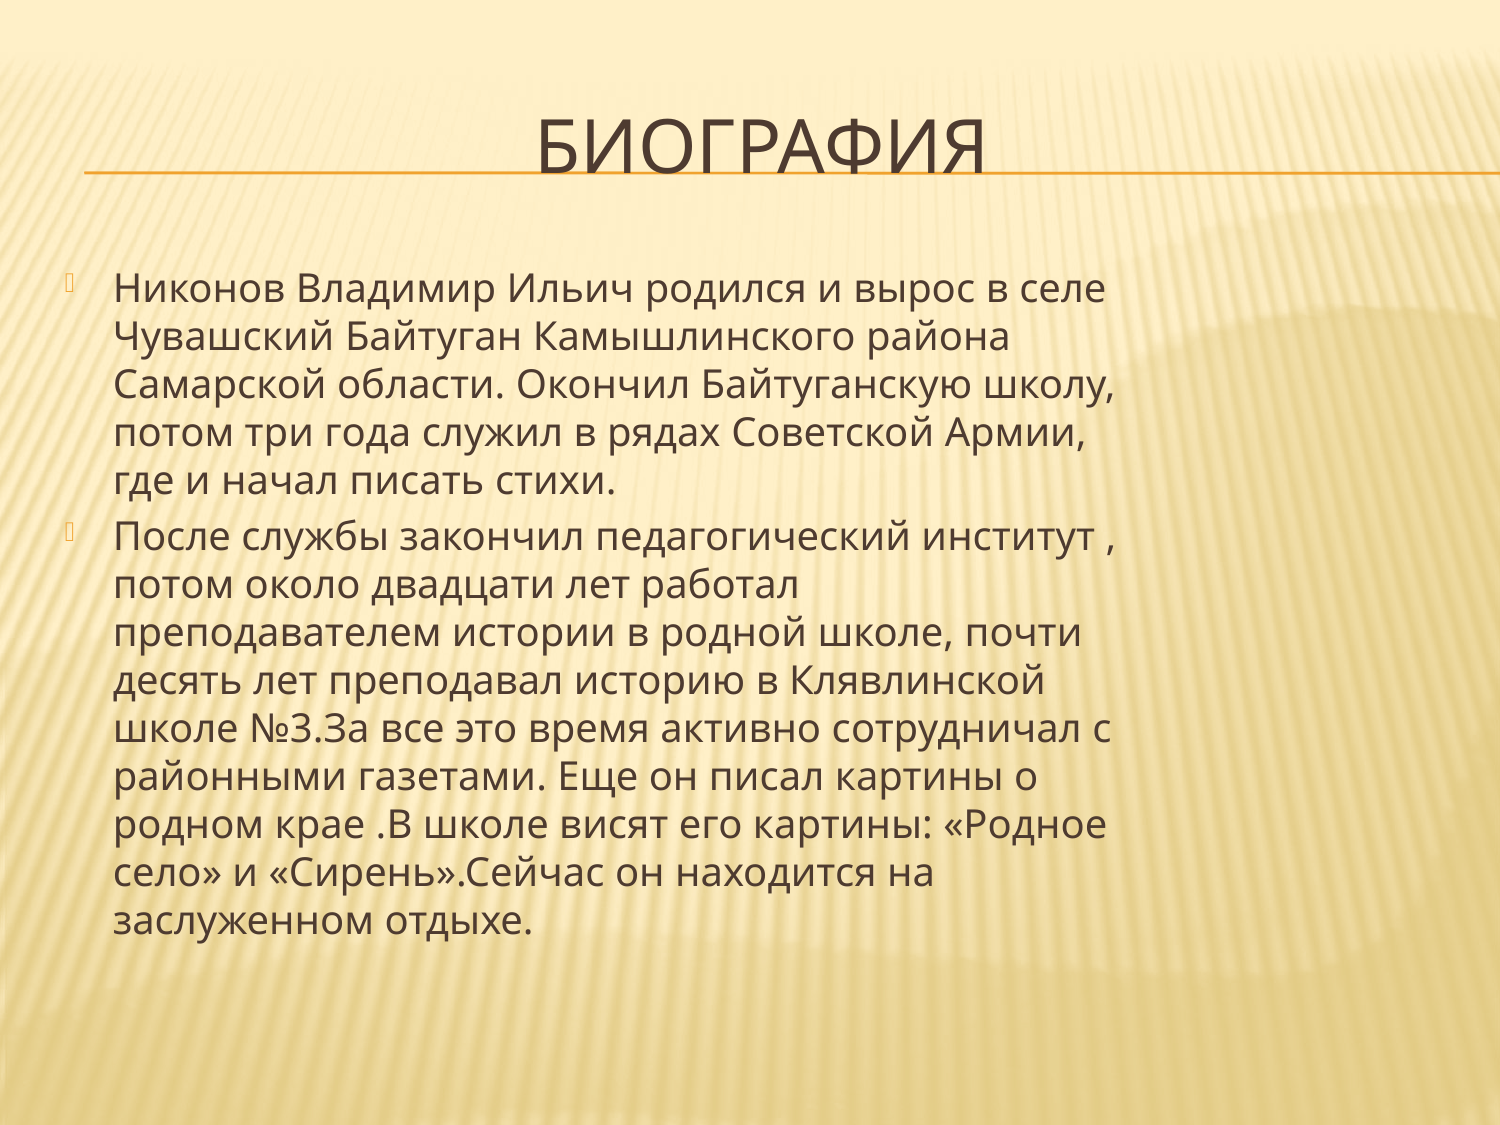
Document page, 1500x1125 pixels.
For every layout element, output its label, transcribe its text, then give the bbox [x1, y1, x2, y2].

list Никонов Владимир Ильич родился и вырос в селе Чувашский Байтуган Камышлинского района Самарской области. Окончил Байтуганскую школу, потом три года служил в рядах Советской Армии, где и начал писать стихи. После службы закончил педагогический институт , потом около двадцати лет работал преподавателем истории в родной школе, почти десять лет преподавал историю в Клявлинской школе №3.За все это время активно сотрудничал с районными газетами. Еще он писал картины о родном крае .В школе висят его картины: «Родное село» и «Сирень».Сейчас он находится на заслуженном отдыхе. [50, 254, 1149, 998]
title Биография [50, 75, 1475, 213]
